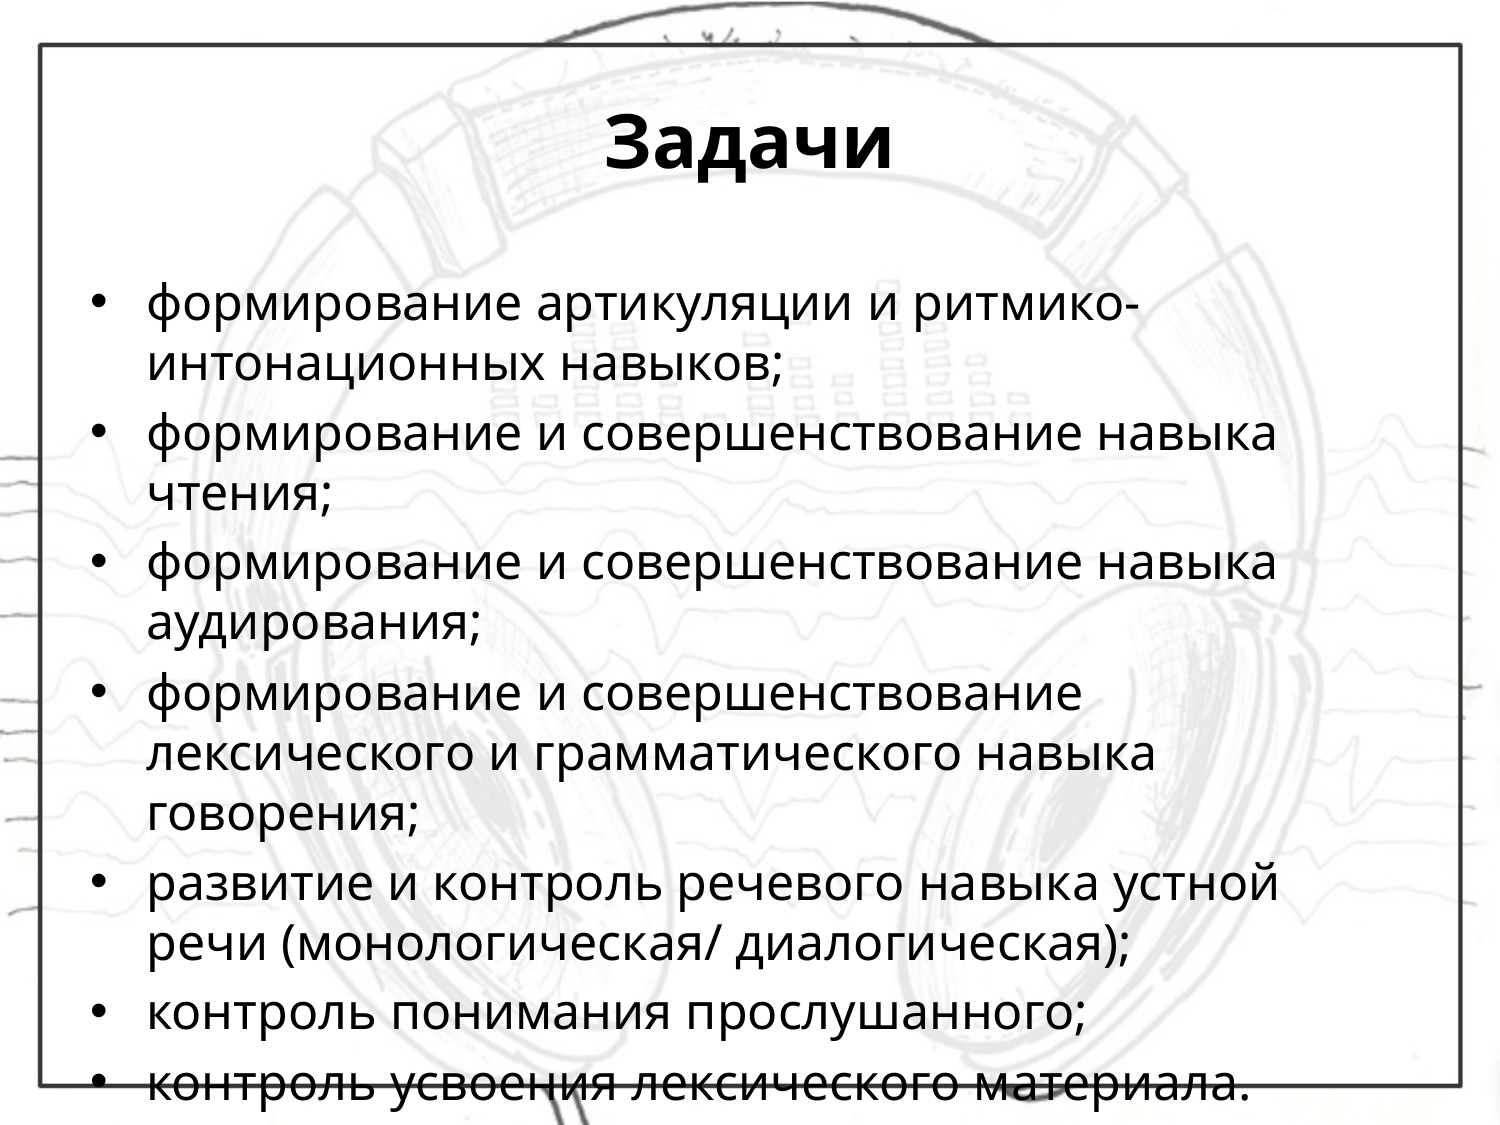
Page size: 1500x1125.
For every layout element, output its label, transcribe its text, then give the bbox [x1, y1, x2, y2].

title Задачи [75, 45, 1425, 233]
list формирование артикуляции и ритмико-интонационных навыков; формирование и совершенствование навыка чтения; формирование и совершенствование навыка аудирования; формирование и совершенствование лексического и грамматического навыка говорения; развитие и контроль речевого навыка устной речи (монологическая/ диалогическая); контроль понимания прослушанного; контроль усвоения лексического материала. [75, 262, 1425, 1005]
